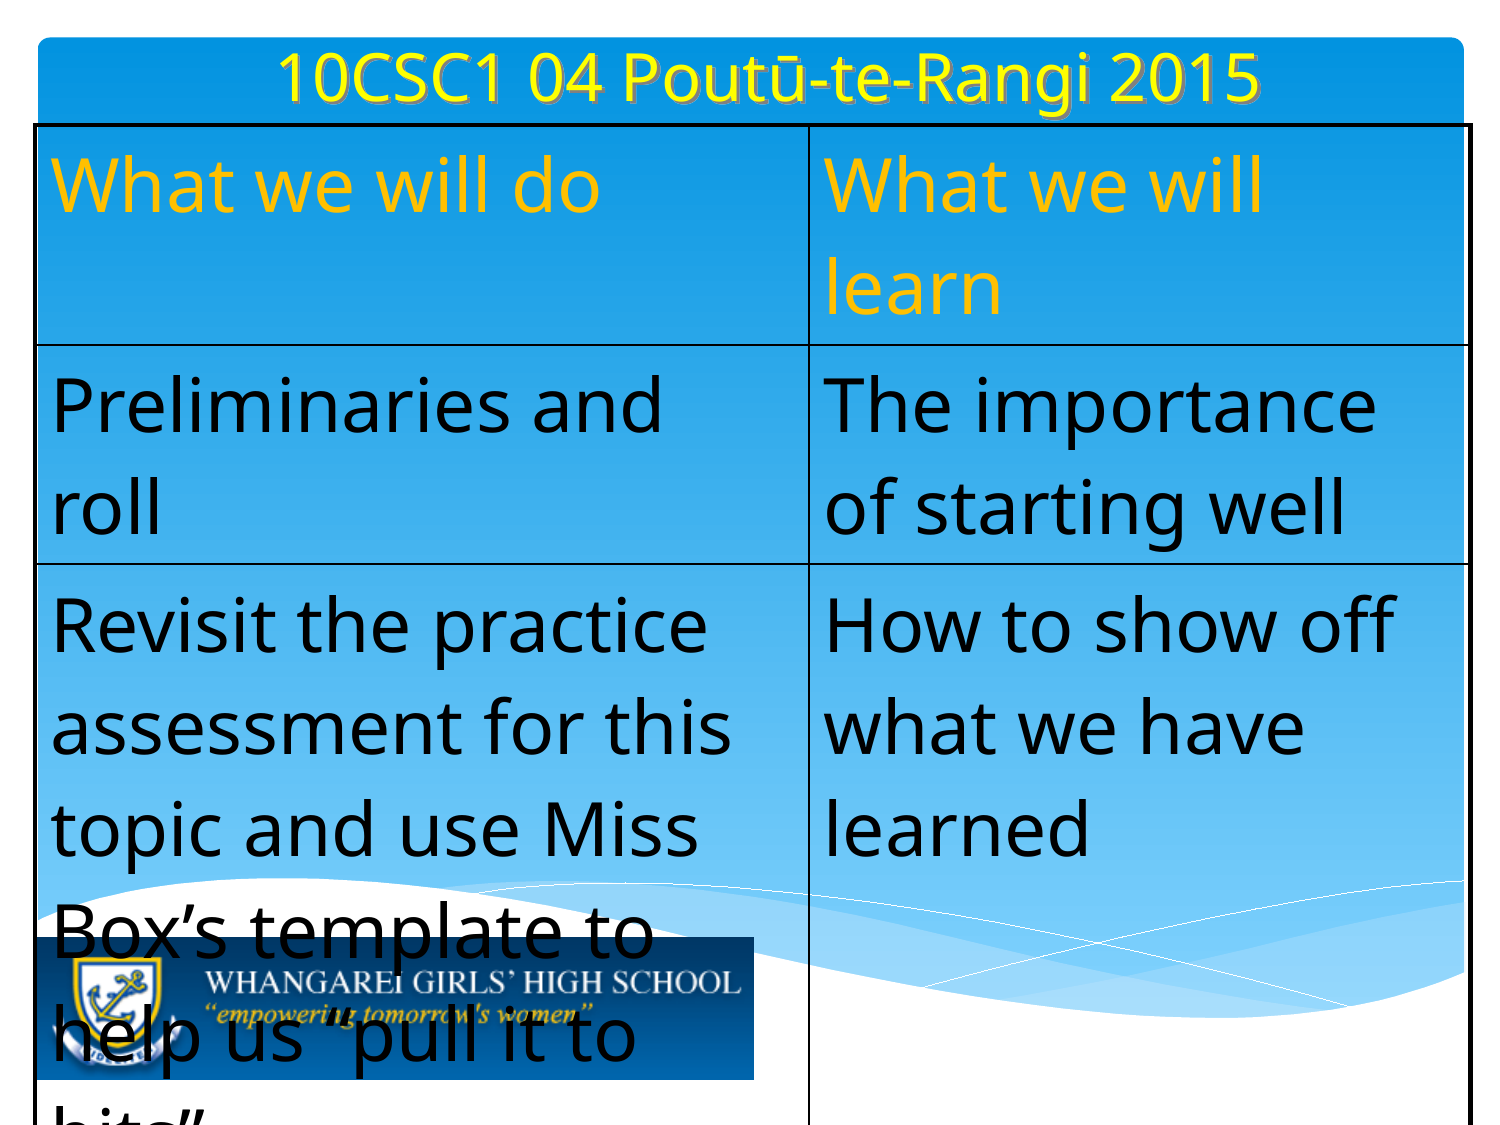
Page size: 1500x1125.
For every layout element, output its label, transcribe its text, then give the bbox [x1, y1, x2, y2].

table_cell The importance of starting well [810, 346, 1468, 563]
table_header What we will learn [810, 127, 1468, 344]
table_header What we will do [37, 127, 808, 344]
table_cell How to show off what we have learned [810, 565, 1468, 1125]
picture [37, 937, 754, 1080]
table_cell Revisit the practice assessment for this topic and use Miss Box’s template to help us “pull it to bits” [37, 565, 808, 1125]
table_cell Preliminaries and roll [37, 346, 808, 563]
text_box 10CSC1 04 Poutū-te-Rangi 2015 [162, 24, 1375, 123]
